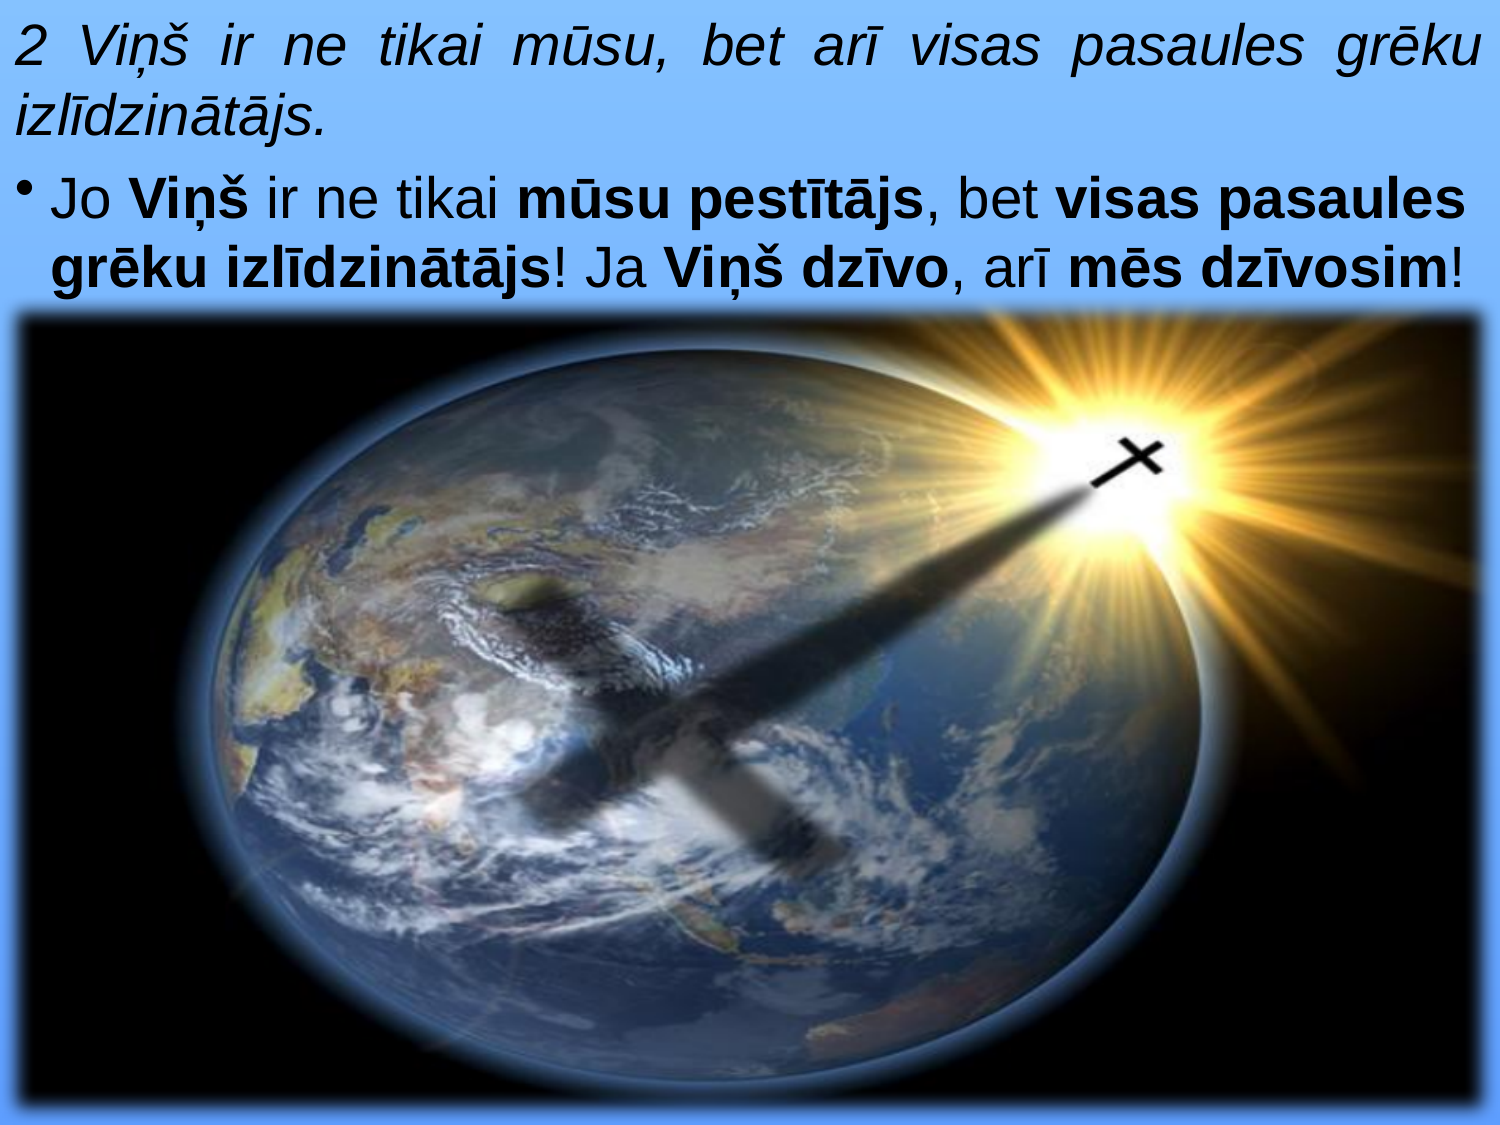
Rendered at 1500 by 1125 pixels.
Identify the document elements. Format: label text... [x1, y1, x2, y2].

list 2 Viņš ir ne tikai mūsu, bet arī visas pasaules grēku izlīdzinātājs. [0, 0, 1500, 152]
picture [0, 294, 1500, 1125]
text_box Jo Viņš ir ne tikai mūsu pestītājs, bet visas pasaules grēku izlīdzinātājs! Ja Viņš dzīvo, arī mēs dzīvosim! [0, 152, 1500, 294]
